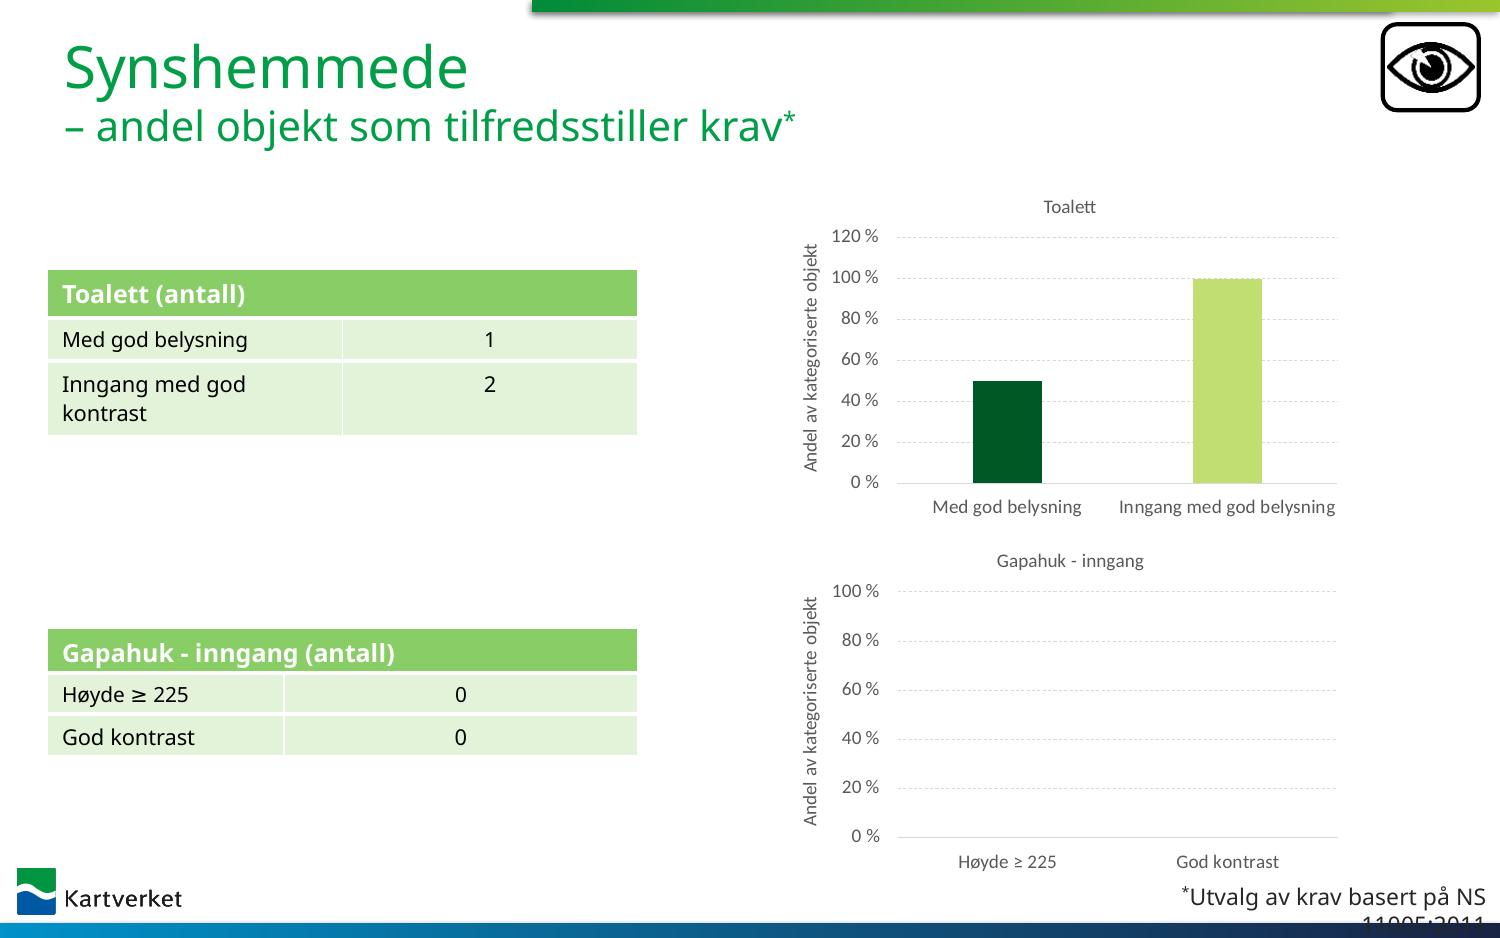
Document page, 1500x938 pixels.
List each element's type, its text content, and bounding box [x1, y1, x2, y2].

table_cell Høyde ≥ 225 [48, 675, 283, 712]
table_cell 0 [285, 675, 637, 712]
table_cell 0 [285, 716, 637, 755]
table_cell God kontrast [48, 716, 283, 755]
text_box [1382, 24, 1480, 111]
table_cell 1 [343, 320, 637, 359]
picture [791, 187, 1348, 526]
table_cell 2 [343, 363, 637, 435]
text_box Synshemmede – andel objekt som tilfredsstiller krav* [49, 24, 1431, 158]
table_cell Med god belysning [48, 320, 342, 359]
table_cell Inngang med god kontrast [48, 363, 342, 435]
table_header Gapahuk - inngang (antall) [48, 629, 637, 671]
table_header Toalett (antall) [48, 270, 637, 316]
text_box *Utvalg av krav basert på NS 11005:2011 [1068, 873, 1500, 938]
picture [791, 541, 1349, 880]
